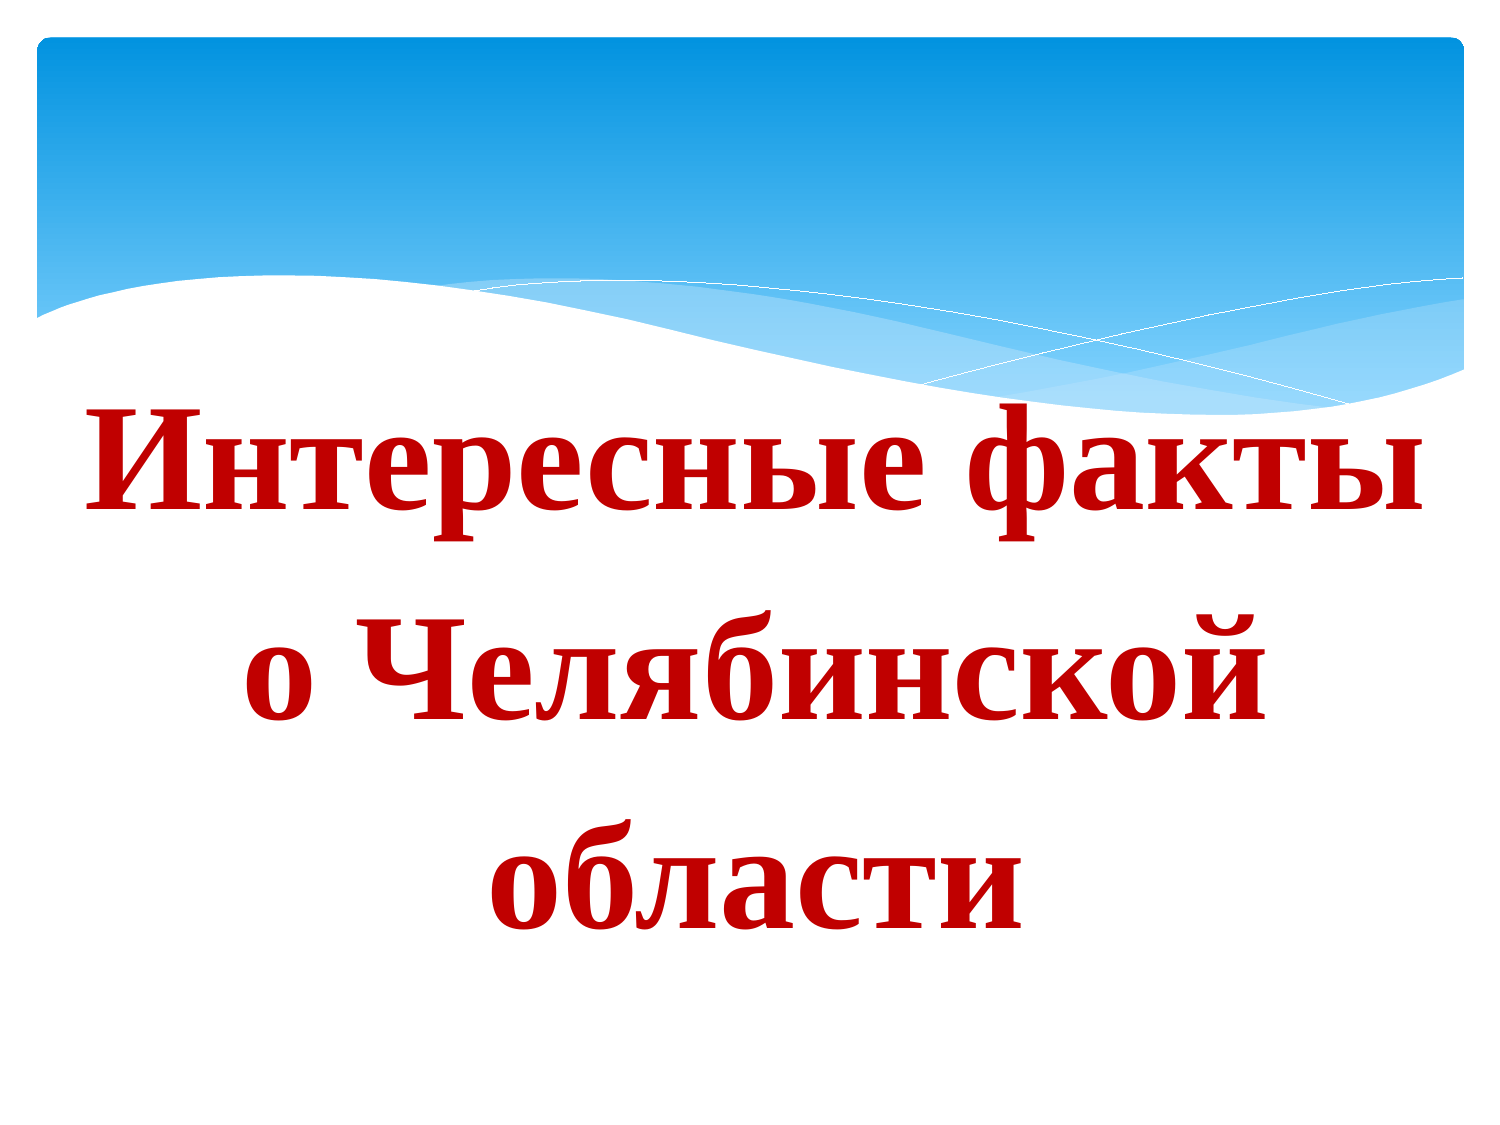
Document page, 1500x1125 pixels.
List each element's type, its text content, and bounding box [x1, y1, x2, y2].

title Интересные факты о Челябинской области [41, 55, 1471, 1094]
